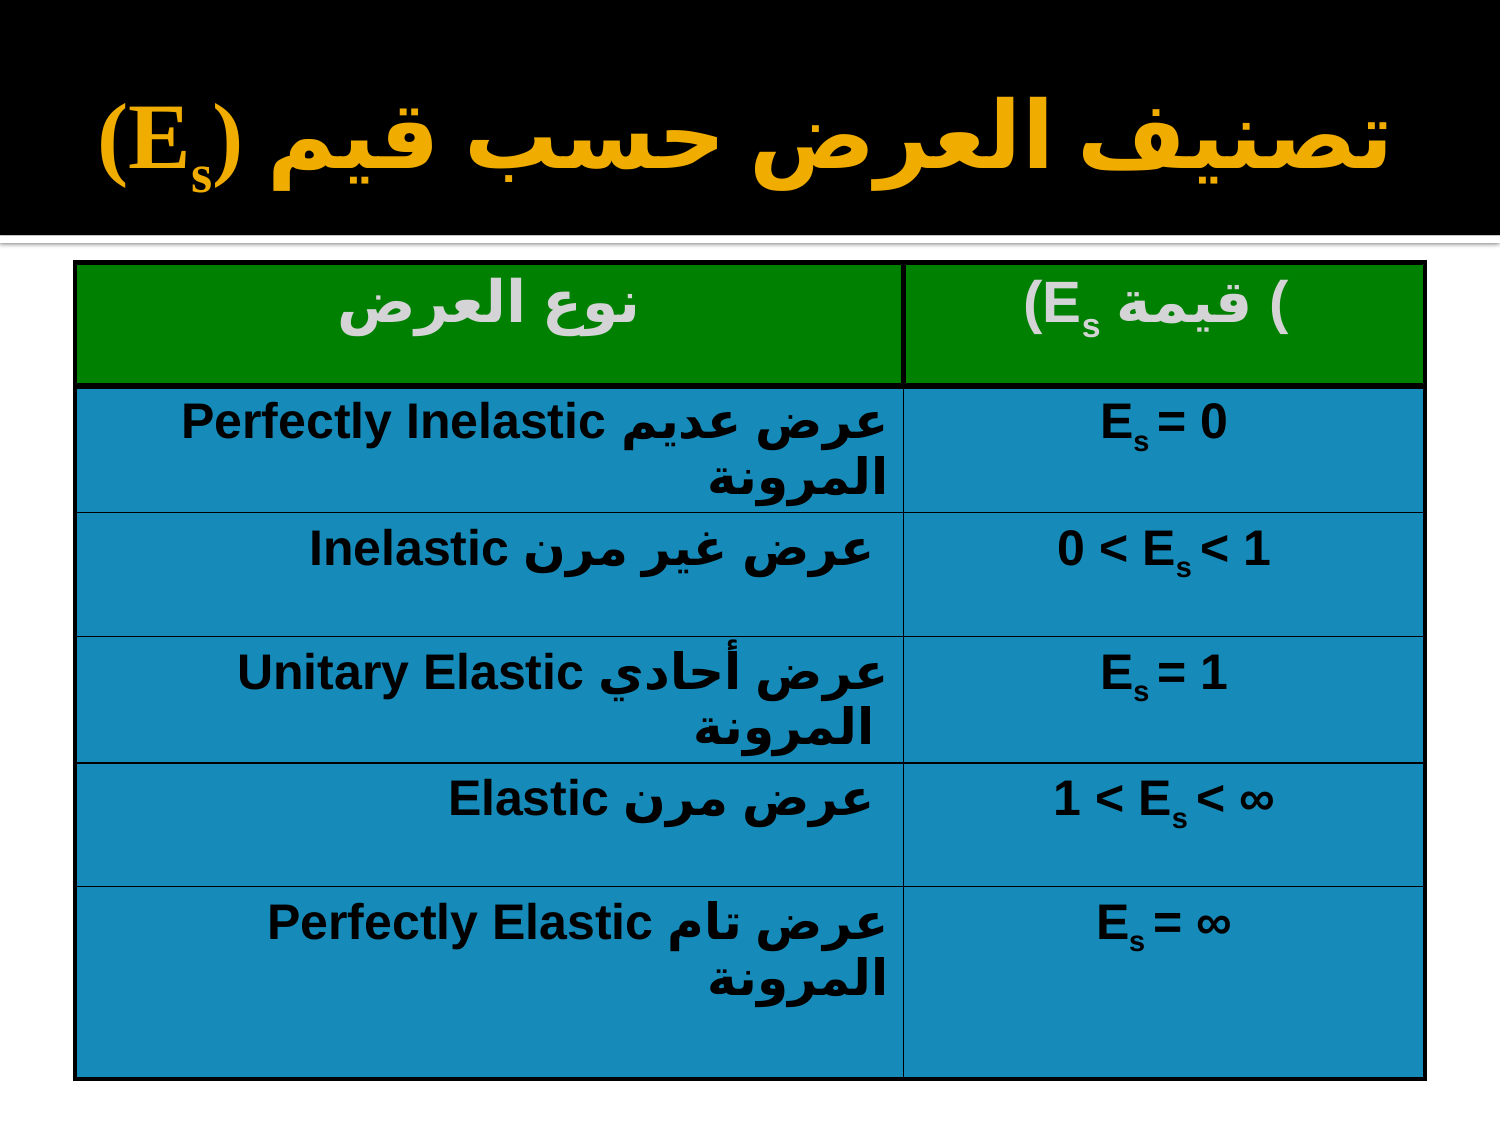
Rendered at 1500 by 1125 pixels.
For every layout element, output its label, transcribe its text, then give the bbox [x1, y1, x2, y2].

table_cell Es = 1 [904, 637, 1423, 762]
table_cell Unitary Elastic عرض أحادي المرونة [77, 637, 903, 762]
table_header (Es قيمة ( [906, 265, 1423, 383]
table_cell 1 < Es < ∞ [904, 764, 1423, 886]
table_cell Perfectly Elastic عرض تام المرونة [77, 887, 903, 1077]
table_cell 0 < Es < 1 [904, 513, 1423, 636]
table_cell Es = 0 [904, 389, 1423, 512]
table_header نوع العرض [77, 265, 901, 383]
table_cell Perfectly Inelastic عرض عديم المرونة [77, 389, 903, 512]
table_cell Inelastic عرض غير مرن [77, 513, 903, 636]
table_cell Elastic عرض مرن [77, 764, 903, 886]
title (Es) تصنيف العرض حسب قيم [75, 45, 1425, 233]
table_cell Es = ∞ [904, 887, 1423, 1077]
